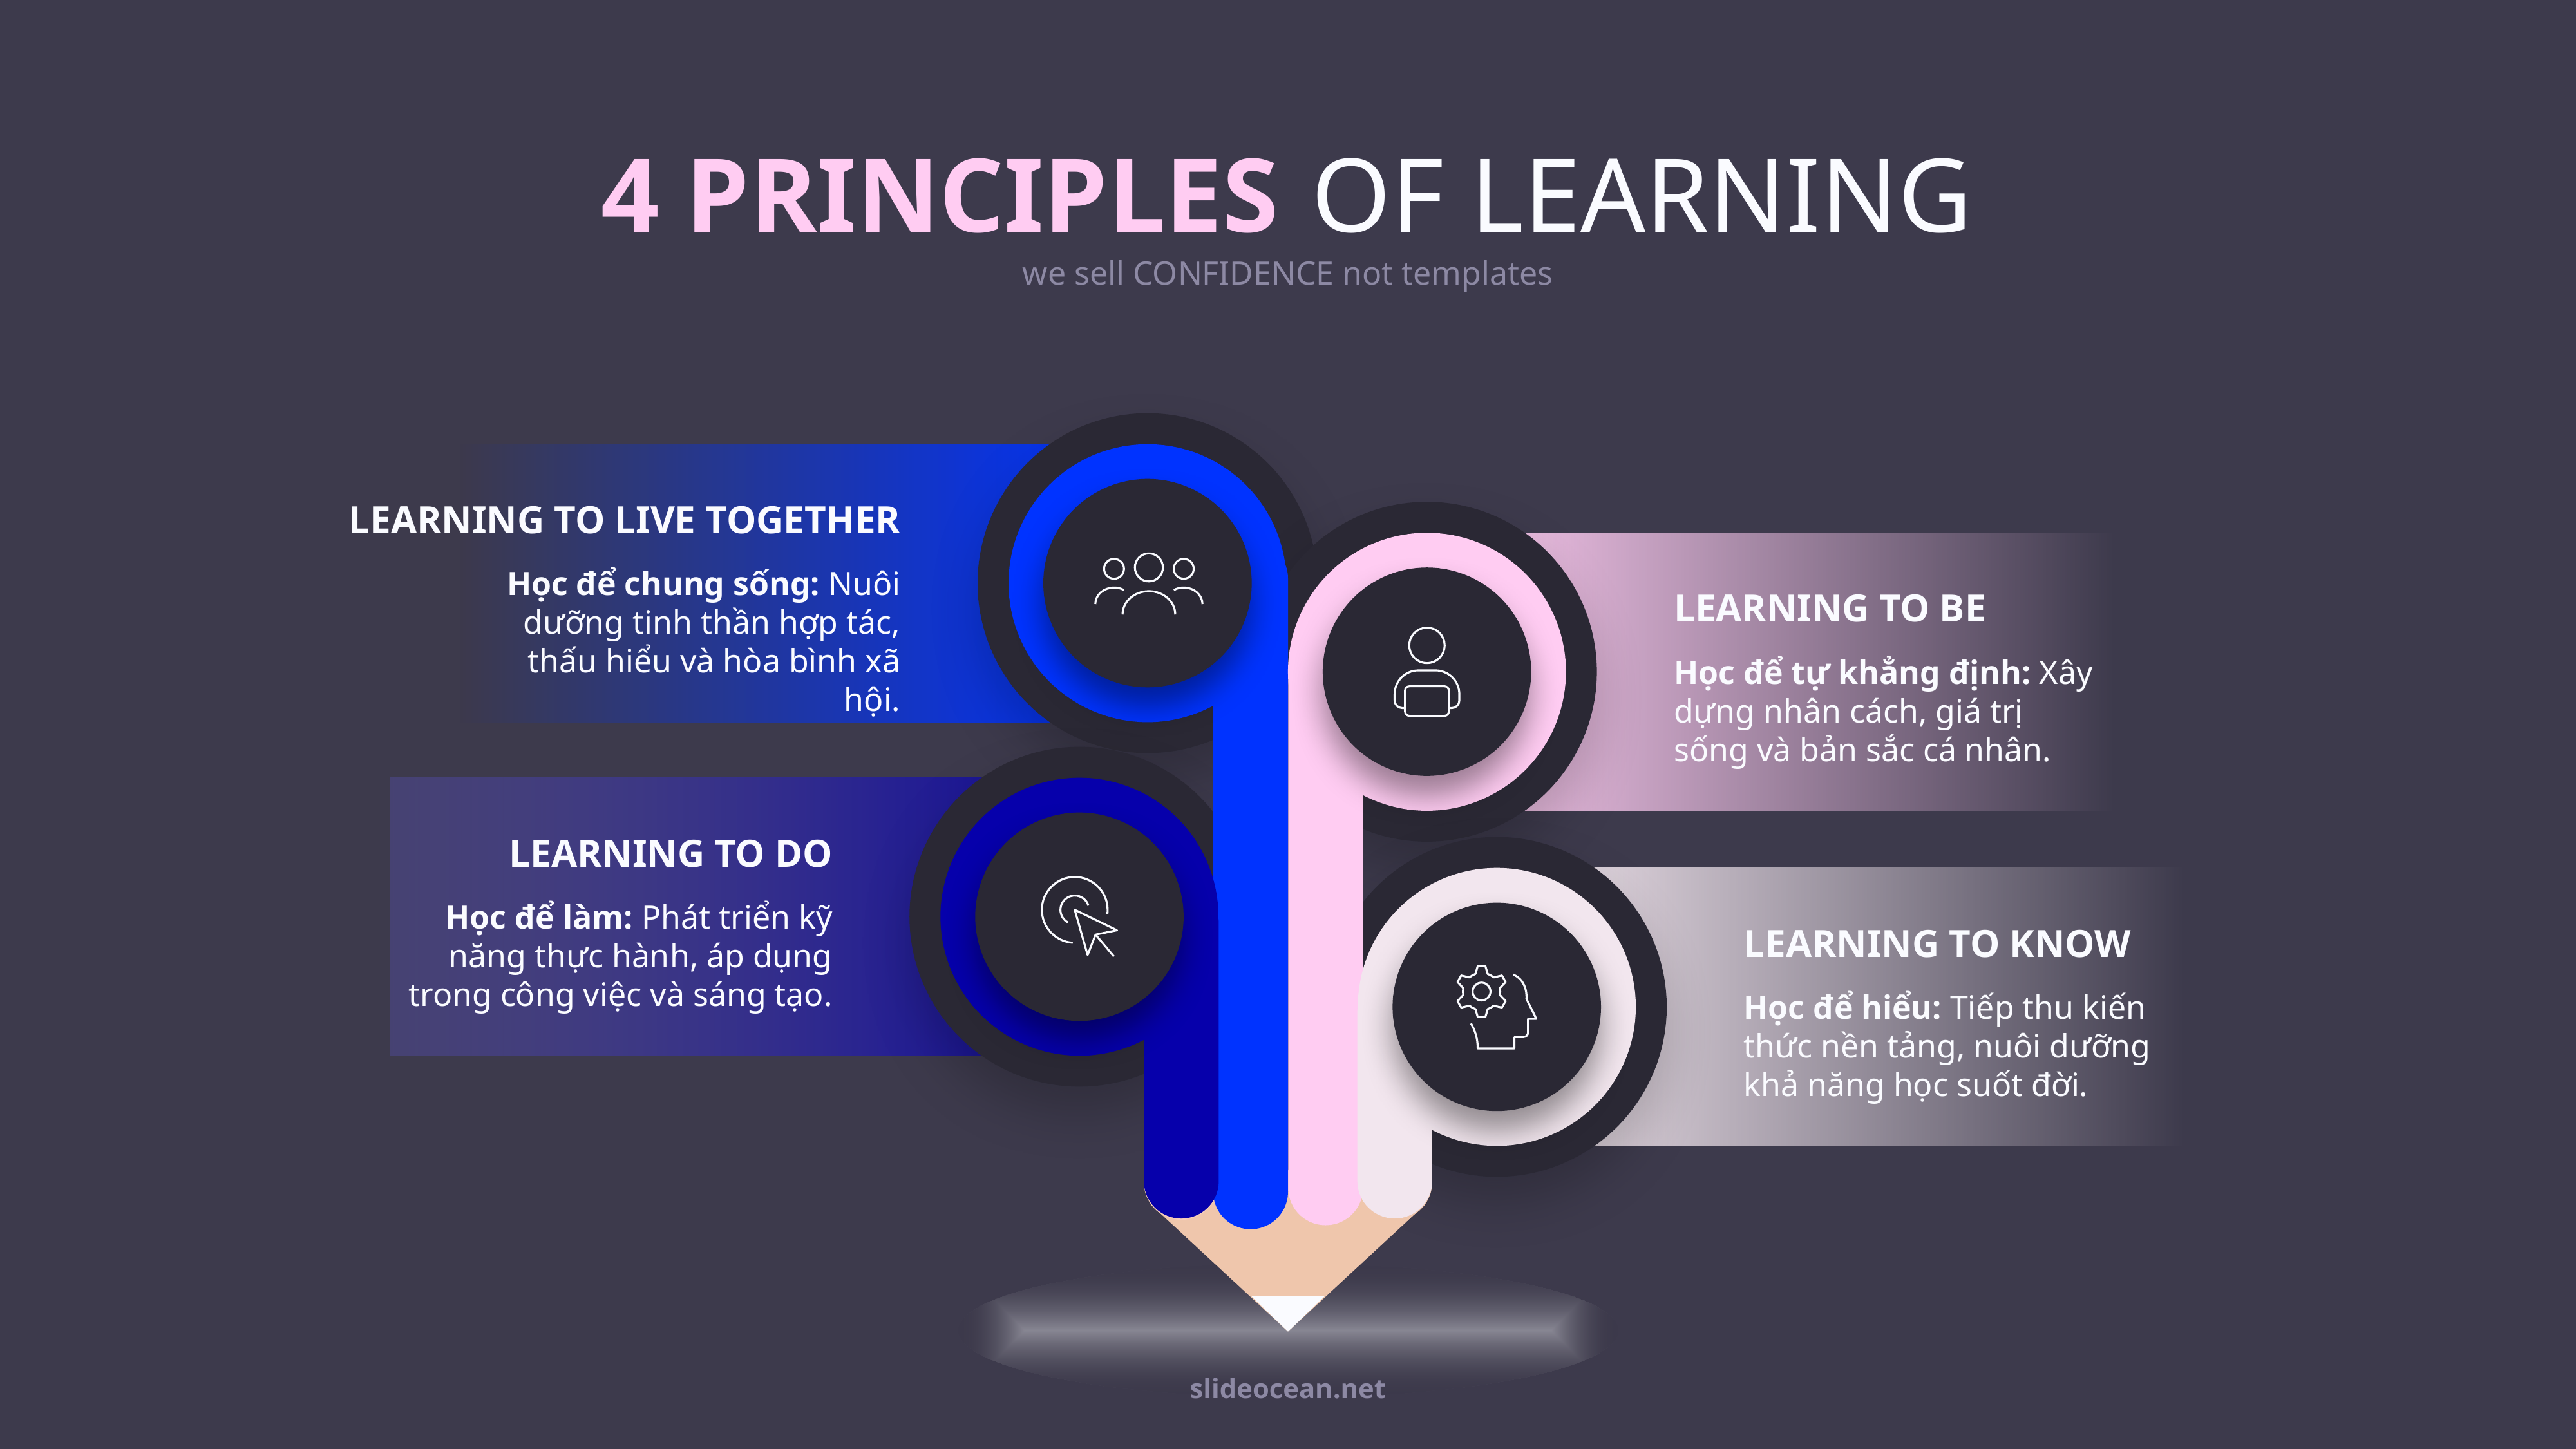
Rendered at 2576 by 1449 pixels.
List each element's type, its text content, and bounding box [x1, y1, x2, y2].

text_box [956, 1269, 1620, 1395]
text_box [1042, 478, 1253, 688]
text_box [1356, 867, 1637, 1113]
text_box [1409, 627, 1445, 663]
text_box [458, 443, 1045, 723]
text_box [1104, 558, 1124, 579]
text_box LEARNING TO KNOW [1734, 914, 2187, 969]
text_box [390, 777, 977, 1057]
text_box [908, 746, 1212, 1088]
text_box [1142, 922, 1220, 1185]
text_box [939, 777, 1220, 1027]
text_box LEARNING TO DO [422, 824, 842, 879]
text_box [1173, 587, 1203, 605]
text_box [1041, 876, 1117, 957]
text_box [1365, 836, 1668, 1178]
text_box [1173, 558, 1194, 579]
text_box Học để hiểu: Tiếp thu kiến thức nền tảng, nuôi dưỡng khả năng học suốt đời. [1734, 982, 2185, 1108]
text_box 4 PRINCIPLES [591, 126, 1289, 258]
text_box [1356, 1012, 1434, 1186]
text_box Học để tự khẳng định: Xây dựng nhân cách, giá trị sống và bản sắc cá nhân. [1664, 647, 2116, 773]
text_box [1212, 565, 1289, 1144]
text_box LEARNING TO BE [1664, 579, 2117, 634]
text_box [1530, 532, 2116, 811]
text_box [1321, 566, 1533, 777]
text_box [1394, 670, 1460, 716]
text_box [1457, 965, 1537, 1048]
text_box LEARNING TO LIVE TOGETHER [322, 491, 911, 545]
text_box [1122, 591, 1175, 615]
text_box [1007, 443, 1288, 690]
text_box [1391, 902, 1602, 1112]
text_box [1599, 867, 2186, 1147]
text_box [976, 412, 1313, 754]
text_box Học để làm: Phát triển kỹ năng thực hành, áp dụng trong công việc và sáng tạo. [391, 892, 842, 1018]
text_box [1135, 553, 1163, 582]
text_box [1095, 587, 1124, 605]
text_box Học để chung sống: Nuôi dưỡng tinh thần hợp tác, thấu hiểu và hòa bình xã hội. [459, 558, 911, 723]
text_box we sell CONFIDENCE not templates [1013, 247, 1563, 296]
text_box [1289, 500, 1598, 843]
text_box [1287, 531, 1567, 780]
text_box [1287, 683, 1365, 1144]
text_box OF LEARNING [1302, 126, 1983, 258]
text_box [974, 811, 1185, 1022]
text_box slideocean.net [1180, 1367, 1396, 1409]
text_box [1143, 1144, 1433, 1332]
